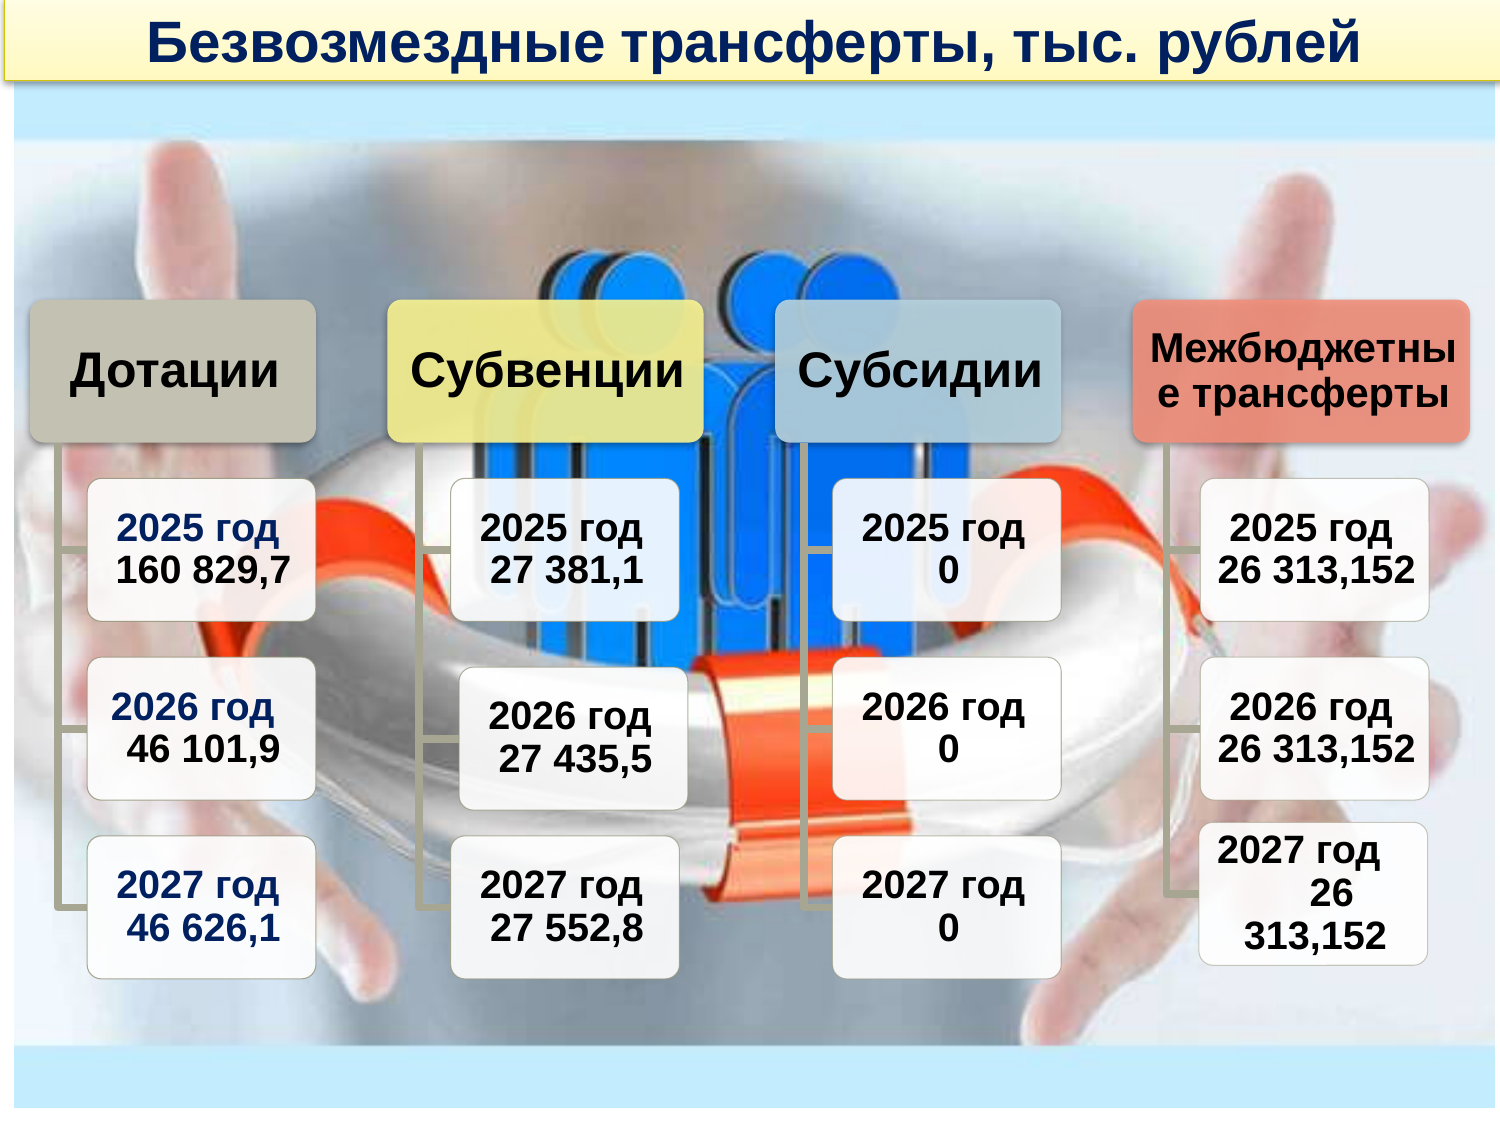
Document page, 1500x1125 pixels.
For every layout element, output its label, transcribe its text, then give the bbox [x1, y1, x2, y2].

picture [14, 82, 1495, 1108]
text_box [29, 172, 1471, 1106]
text_box Безвозмездные трансферты, тыс. рублей [4, 0, 1500, 81]
